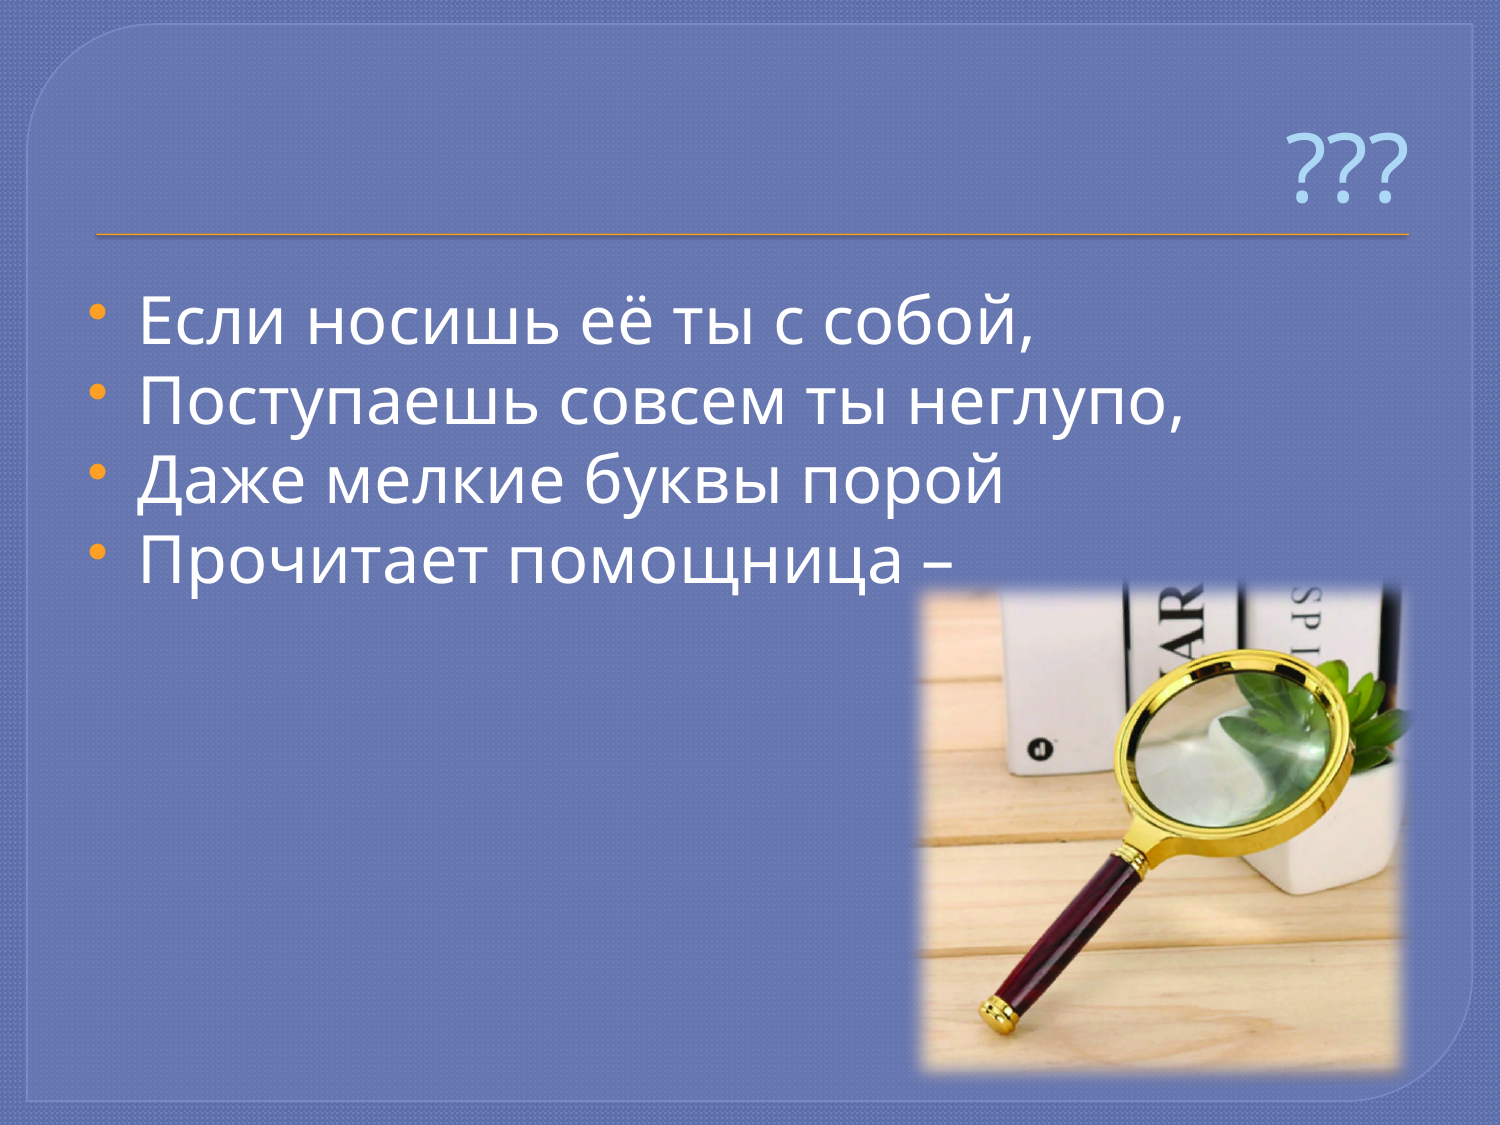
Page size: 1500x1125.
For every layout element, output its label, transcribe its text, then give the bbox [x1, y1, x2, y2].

list Если носишь её ты с собой, Поступаешь совсем ты неглупо, Даже мелкие буквы порой Прочитает помощница – [75, 270, 1425, 1013]
title ??? [75, 41, 1425, 230]
picture [903, 573, 1418, 1089]
